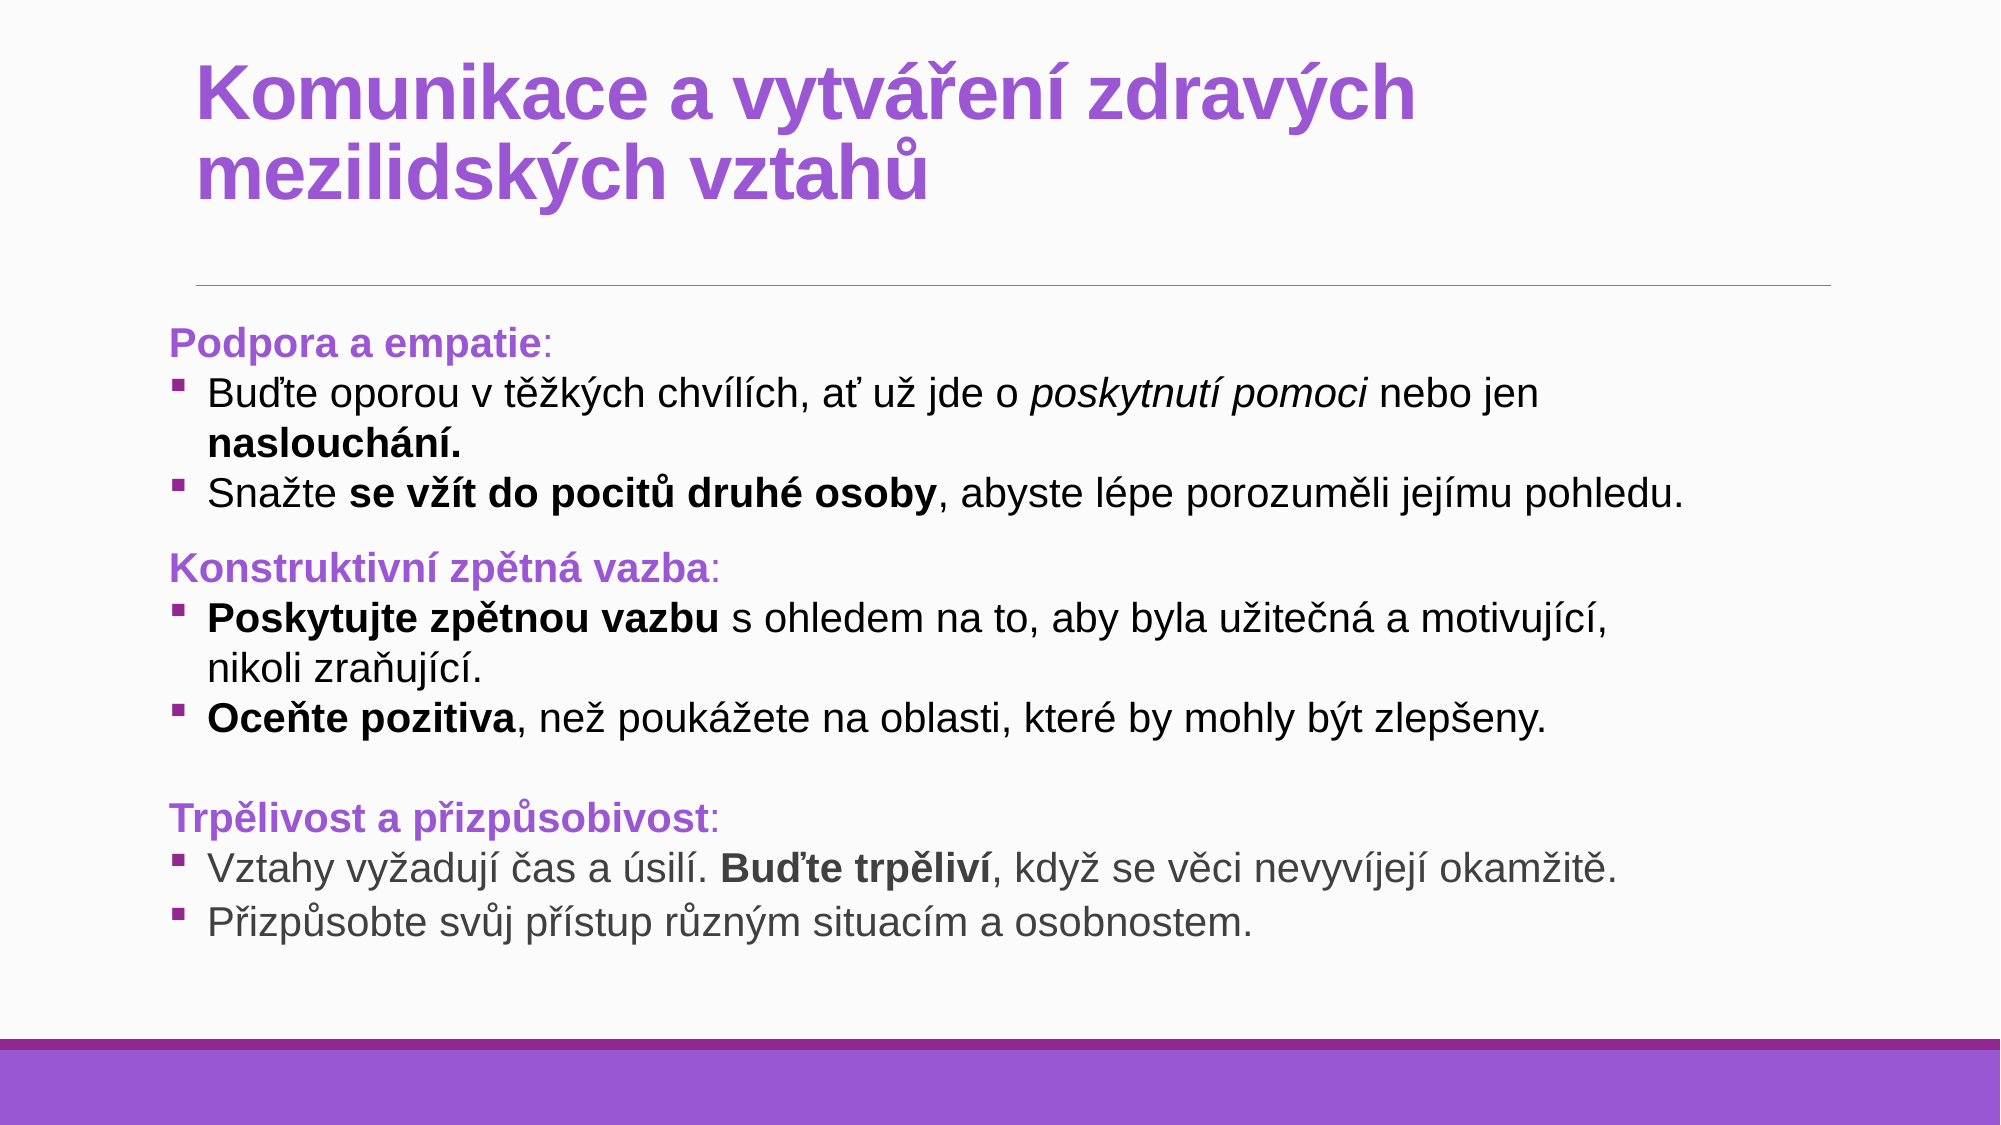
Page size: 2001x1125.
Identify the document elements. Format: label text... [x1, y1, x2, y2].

title Komunikace a vytváření zdravých mezilidských vztahů [180, 47, 1830, 223]
list Podpora a empatie: Buďte oporou v těžkých chvílích, ať už jde o poskytnutí pomoci nebo jen naslouchání. Snažte se vžít do pocitů druhé osoby, abyste lépe porozuměli jejímu pohledu. Konstruktivní zpětná vazba: Poskytujte zpětnou vazbu s ohledem na to, aby byla užitečná a motivující, nikoli zraňující. Oceňte pozitiva, než poukážete na oblasti, které by mohly být zlepšeny. Trpělivost a přizpůsobivost: Vztahy vyžadují čas a úsilí. Buďte trpěliví, když se věci nevyvíjejí okamžitě. Přizpůsobte svůj přístup různým situacím a osobnostem. [153, 307, 1721, 1047]
